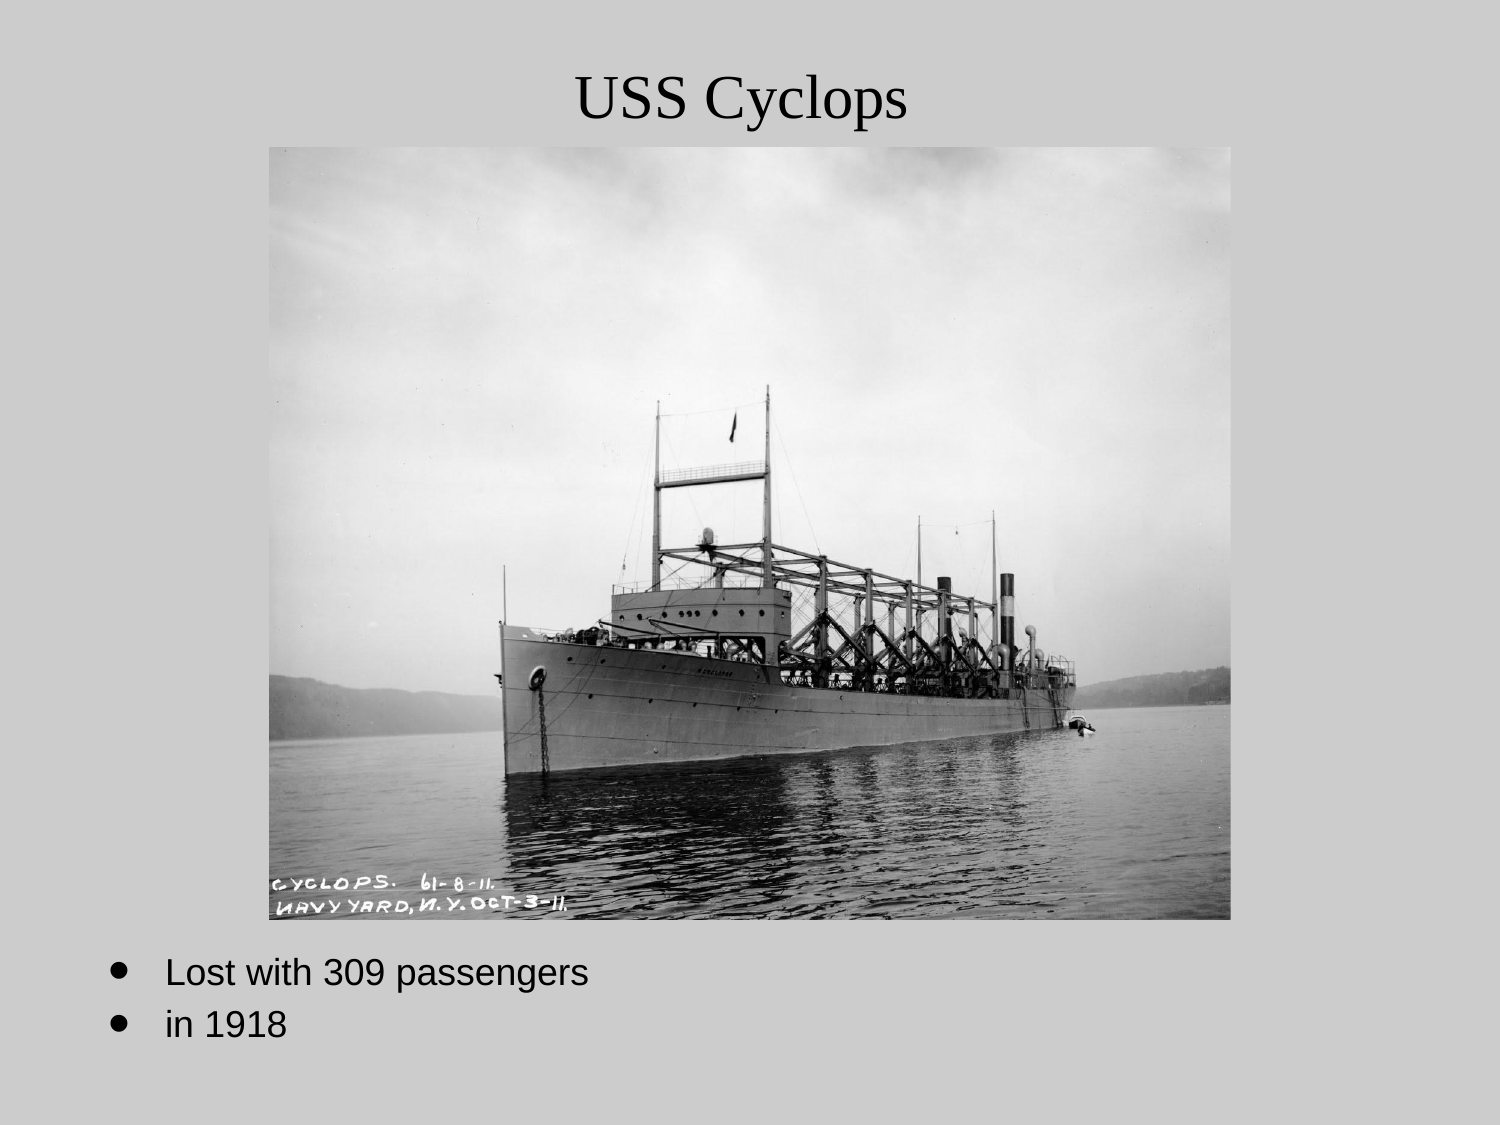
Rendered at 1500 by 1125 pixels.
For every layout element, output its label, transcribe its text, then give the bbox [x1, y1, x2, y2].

list Lost with 309 passengers in 1918 [75, 932, 1425, 1125]
text_box USS Cyclops [449, 41, 1050, 147]
text_box [269, 147, 1231, 920]
